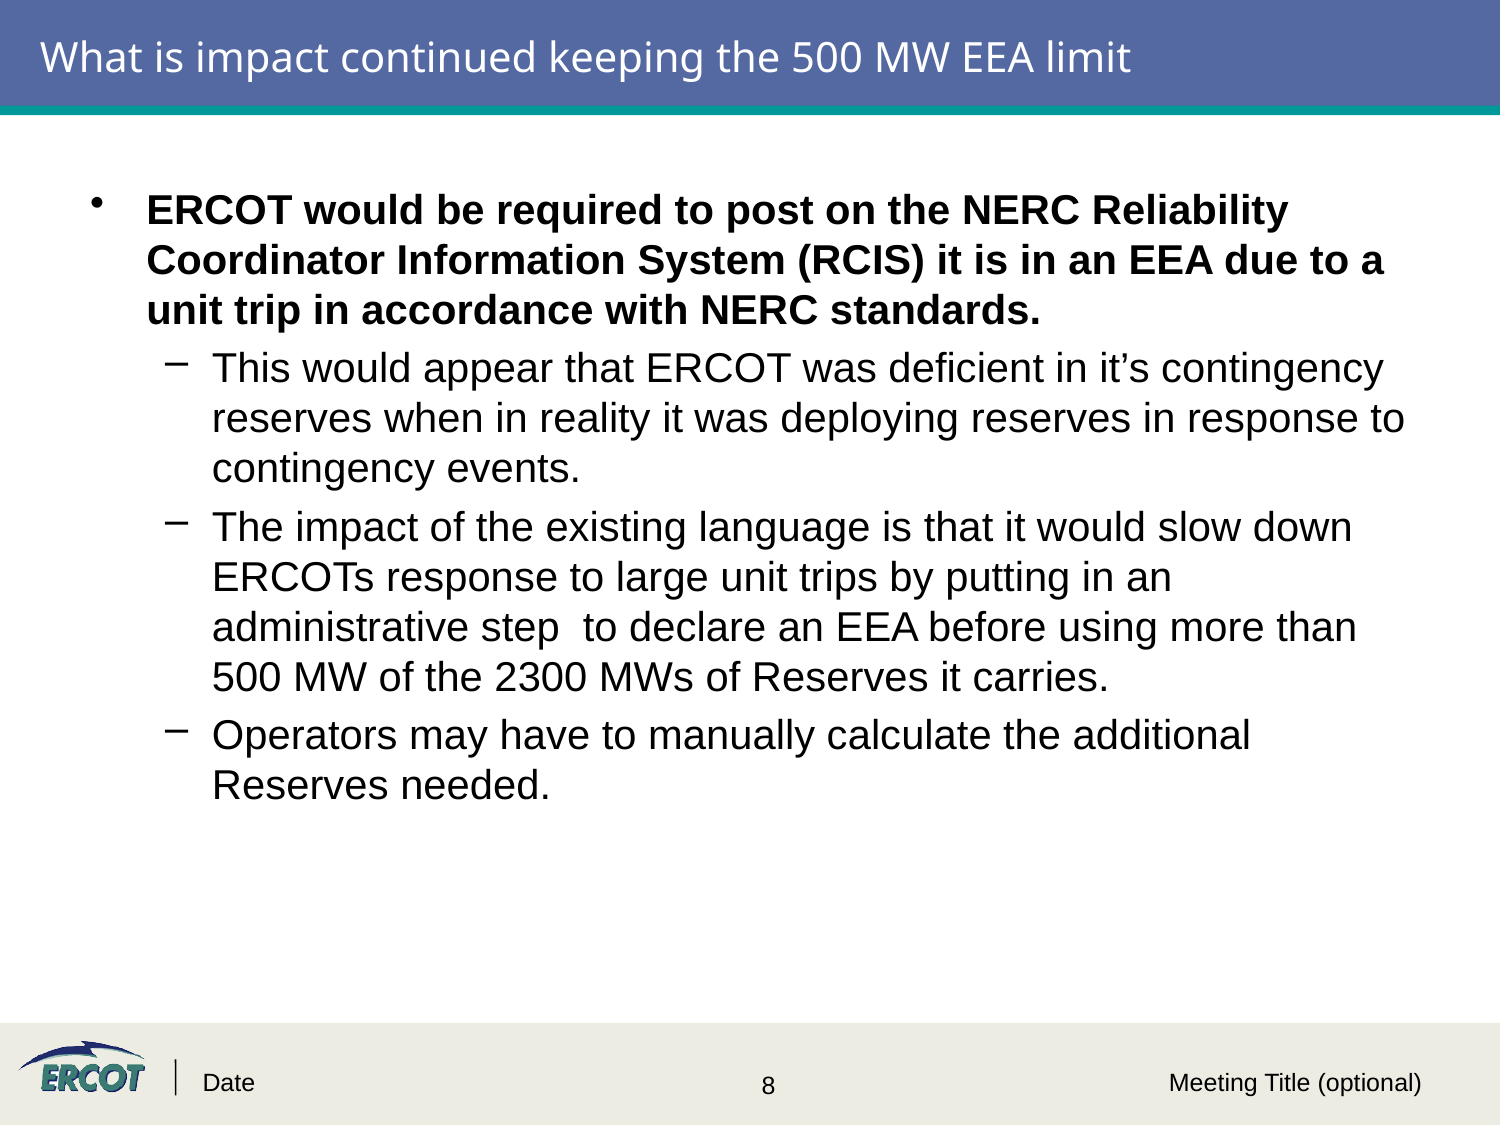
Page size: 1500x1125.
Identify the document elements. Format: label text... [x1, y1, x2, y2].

picture [10, 1031, 151, 1111]
list ERCOT would be required to post on the NERC Reliability Coordinator Information System (RCIS) it is in an EEA due to a unit trip in accordance with NERC standards. This would appear that ERCOT was deficient in it’s contingency reserves when in reality it was deploying reserves in response to contingency events. The impact of the existing language is that it would slow down ERCOTs response to large unit trips by putting in an administrative step to declare an EEA before using more than 500 MW of the 2300 MWs of Reserves it carries. Operators may have to manually calculate the additional Reserves needed. [74, 174, 1426, 951]
slide_number Date [187, 1059, 538, 1125]
footer Meeting Title (optional) [1024, 1059, 1438, 1125]
title What is impact continued keeping the 500 MW EEA limit [24, 0, 1451, 113]
